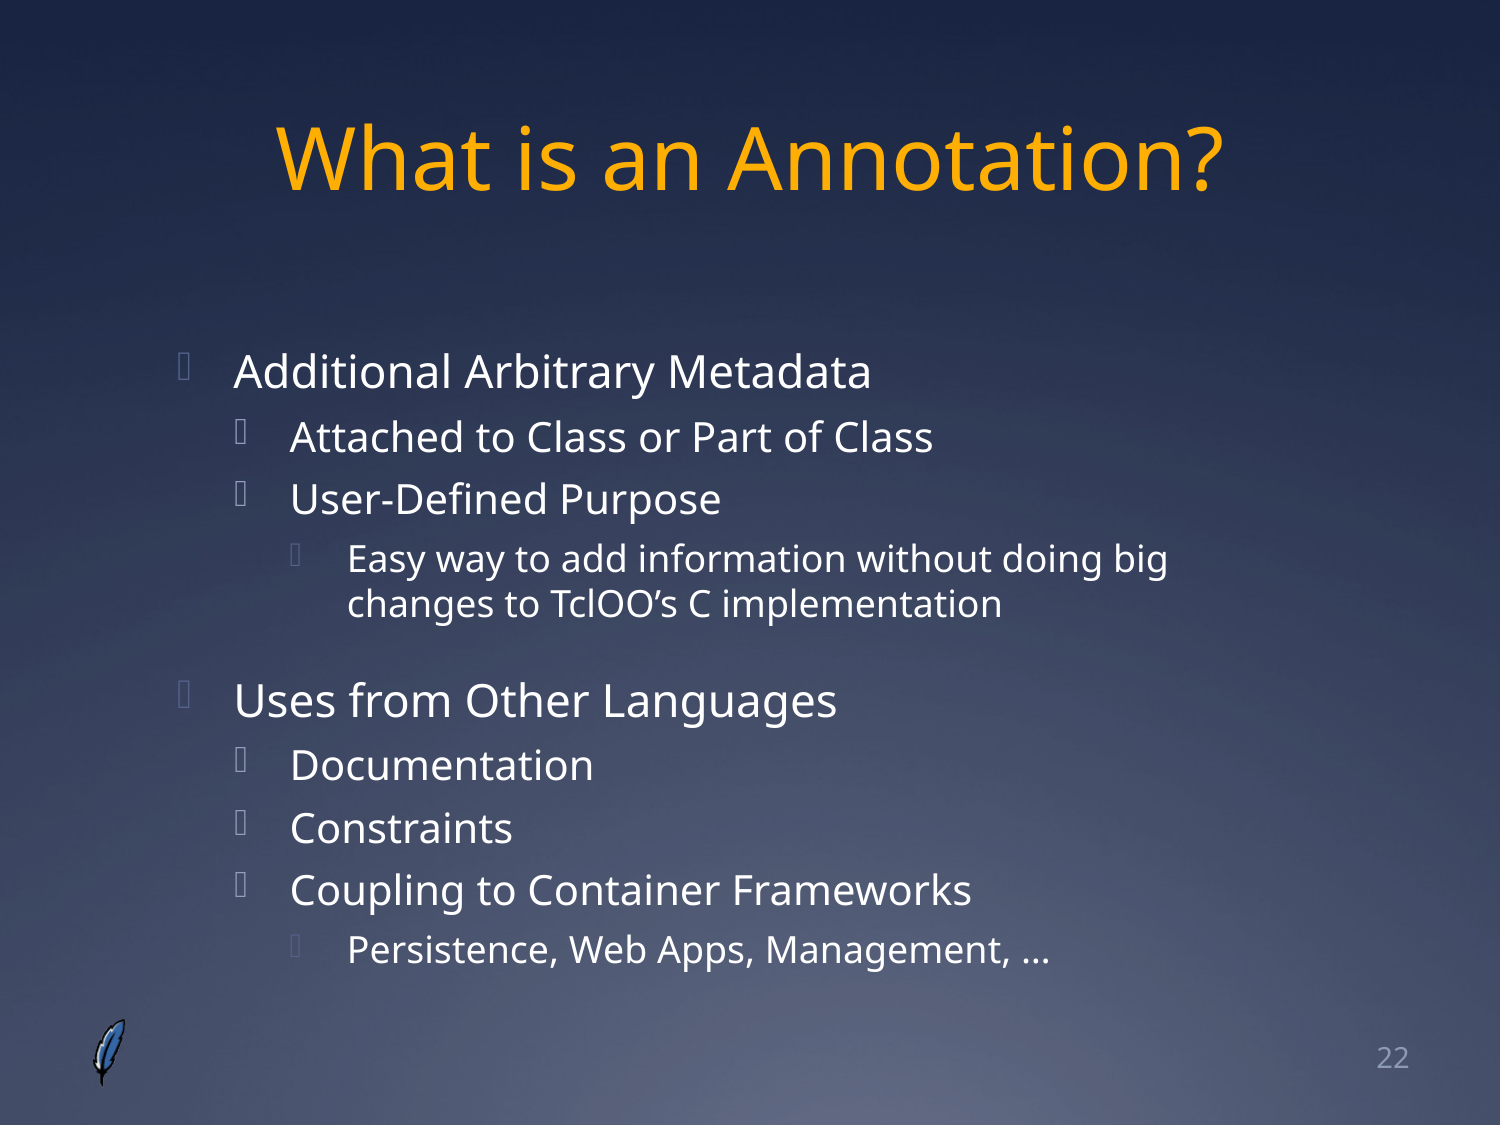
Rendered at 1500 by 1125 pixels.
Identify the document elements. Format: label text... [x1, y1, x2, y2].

slide_number 22 [1325, 1029, 1425, 1090]
title What is an Annotation? [100, 95, 1400, 225]
list Additional Arbitrary Metadata Attached to Class or Part of Class User-Defined Purpose Easy way to add information without doing big changes to TclOO’s C implementation Uses from Other Languages Documentation Constraints Coupling to Container Frameworks Persistence, Web Apps, Management, … [162, 335, 1338, 1005]
picture [75, 1019, 143, 1088]
